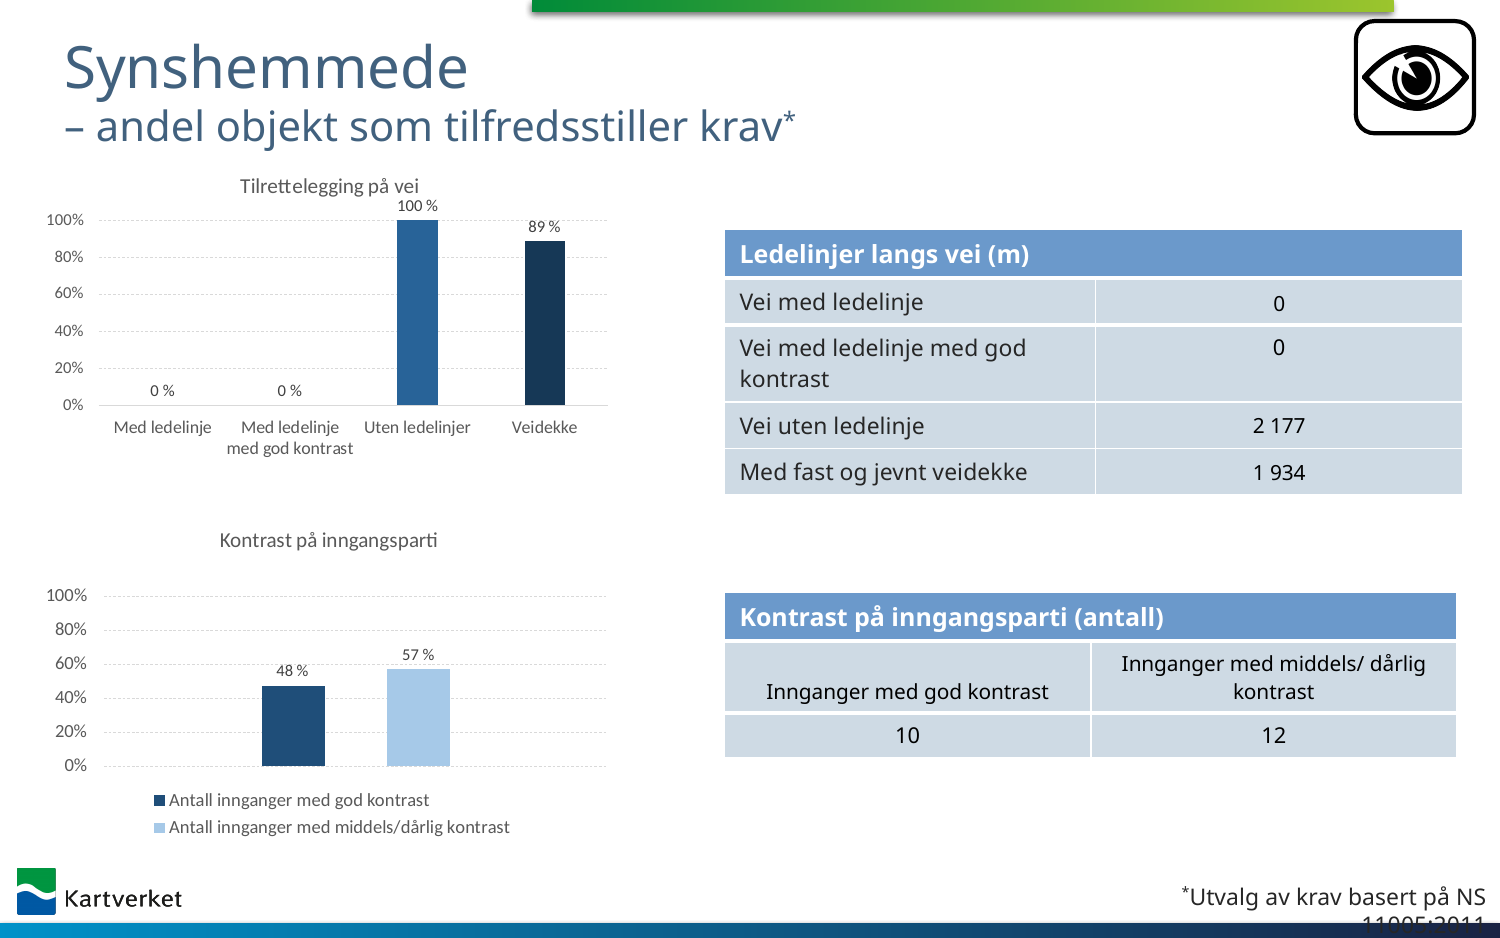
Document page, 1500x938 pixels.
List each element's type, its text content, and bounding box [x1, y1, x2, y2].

table_cell Med fast og jevnt veidekke [725, 449, 1095, 494]
table_cell Vei med ledelinje [725, 280, 1095, 323]
picture [41, 520, 617, 846]
table_cell Innganger med middels/ dårlig kontrast [1092, 643, 1456, 711]
table_cell 0 [1096, 327, 1462, 401]
table_cell Vei med ledelinje med god kontrast [725, 327, 1095, 401]
table_header Ledelinjer langs vei (m) [725, 230, 1462, 276]
text_box *Utvalg av krav basert på NS 11005:2011 [1068, 873, 1500, 938]
table_cell 12 [1092, 715, 1456, 757]
table_cell 0 [1096, 280, 1462, 323]
text_box Synshemmede – andel objekt som tilfredsstiller krav* [49, 24, 1431, 158]
table_cell 2 177 [1096, 403, 1462, 448]
table_cell 10 [725, 715, 1090, 757]
picture [41, 166, 618, 492]
table_cell 1 934 [1096, 449, 1462, 494]
table_cell Innganger med god kontrast [725, 643, 1090, 711]
table_cell Vei uten ledelinje [725, 403, 1095, 448]
table_header Kontrast på inngangsparti (antall) [725, 593, 1456, 639]
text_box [1355, 20, 1475, 134]
